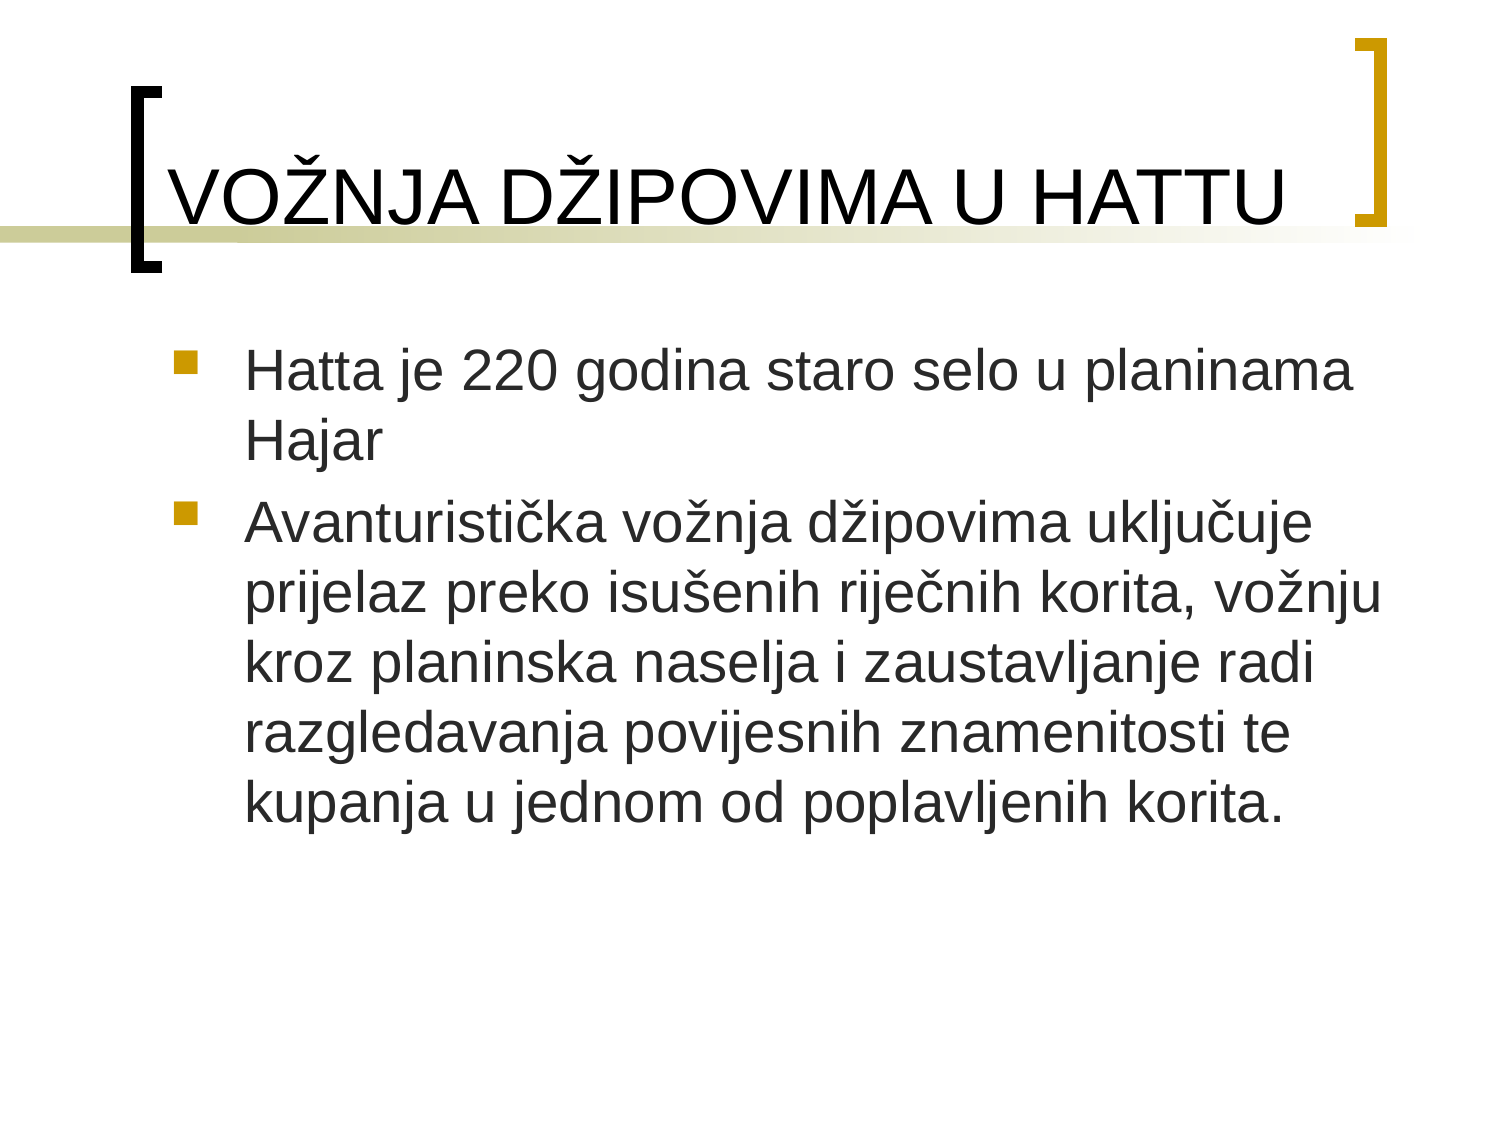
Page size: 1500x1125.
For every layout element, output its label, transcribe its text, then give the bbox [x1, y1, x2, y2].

list Hatta je 220 godina staro selo u planinama Hajar Avanturistička vožnja džipovima uključuje prijelaz preko isušenih riječnih korita, vožnju kroz planinska naselja i zaustavljanje radi razgledavanja povijesnih znamenitosti te kupanja u jednom od poplavljenih korita. [155, 324, 1413, 1001]
title VOŽNJA DŽIPOVIMA U HATTU [152, 15, 1328, 248]
